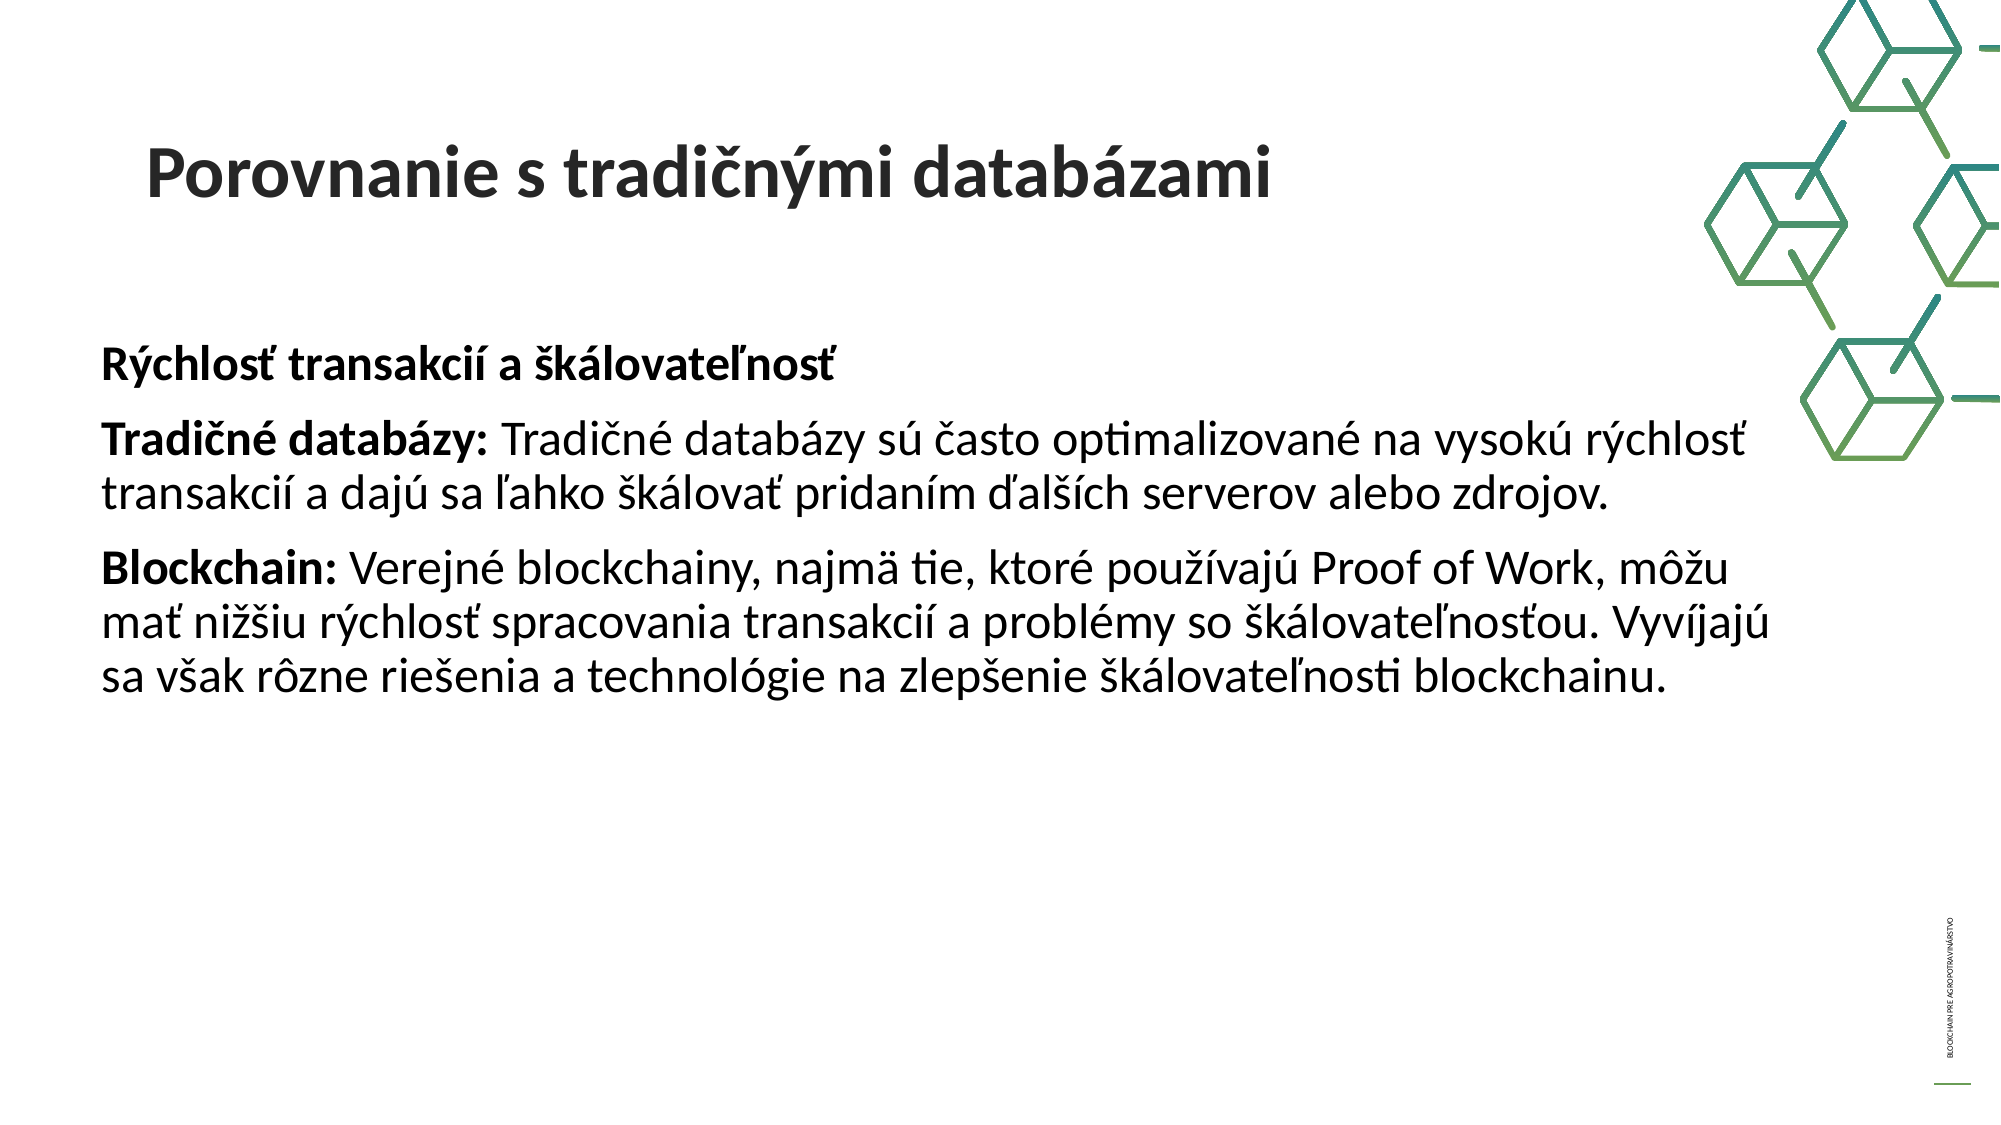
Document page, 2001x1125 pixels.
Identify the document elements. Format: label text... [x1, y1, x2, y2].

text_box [1703, 0, 2000, 462]
list Rýchlosť transakcií a škálovateľnosť Tradičné databázy: Tradičné databázy sú často optimalizované na vysokú rýchlosť transakcií a dajú sa ľahko škálovať pridaním ďalších serverov alebo zdrojov. Blockchain: Verejné blockchainy, najmä tie, ktoré používajú Proof of Work, môžu mať nižšiu rýchlosť spracovania transakcií a problémy so škálovateľnosťou. Vyvíjajú sa však rôzne riešenia a technológie na zlepšenie škálovateľnosti blockchainu. [86, 329, 1825, 1100]
list Porovnanie s tradičnými databázami [130, 124, 1698, 337]
